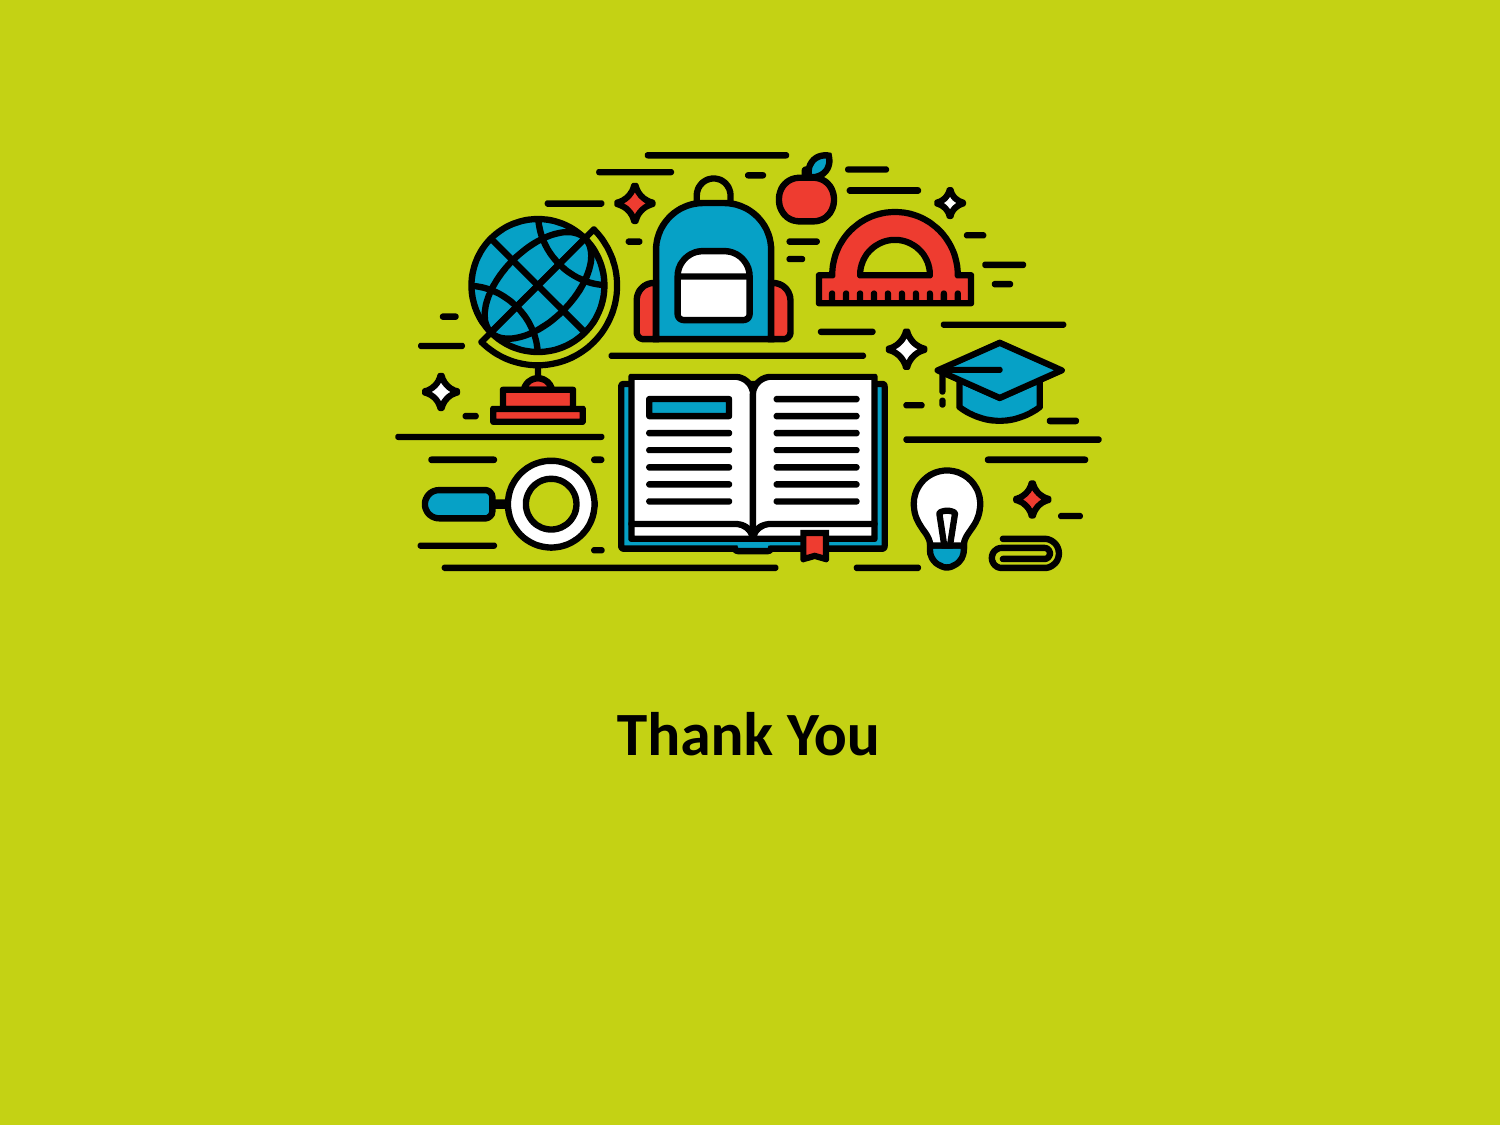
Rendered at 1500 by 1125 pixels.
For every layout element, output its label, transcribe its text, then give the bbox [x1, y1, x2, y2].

list Thank You [505, 685, 992, 776]
